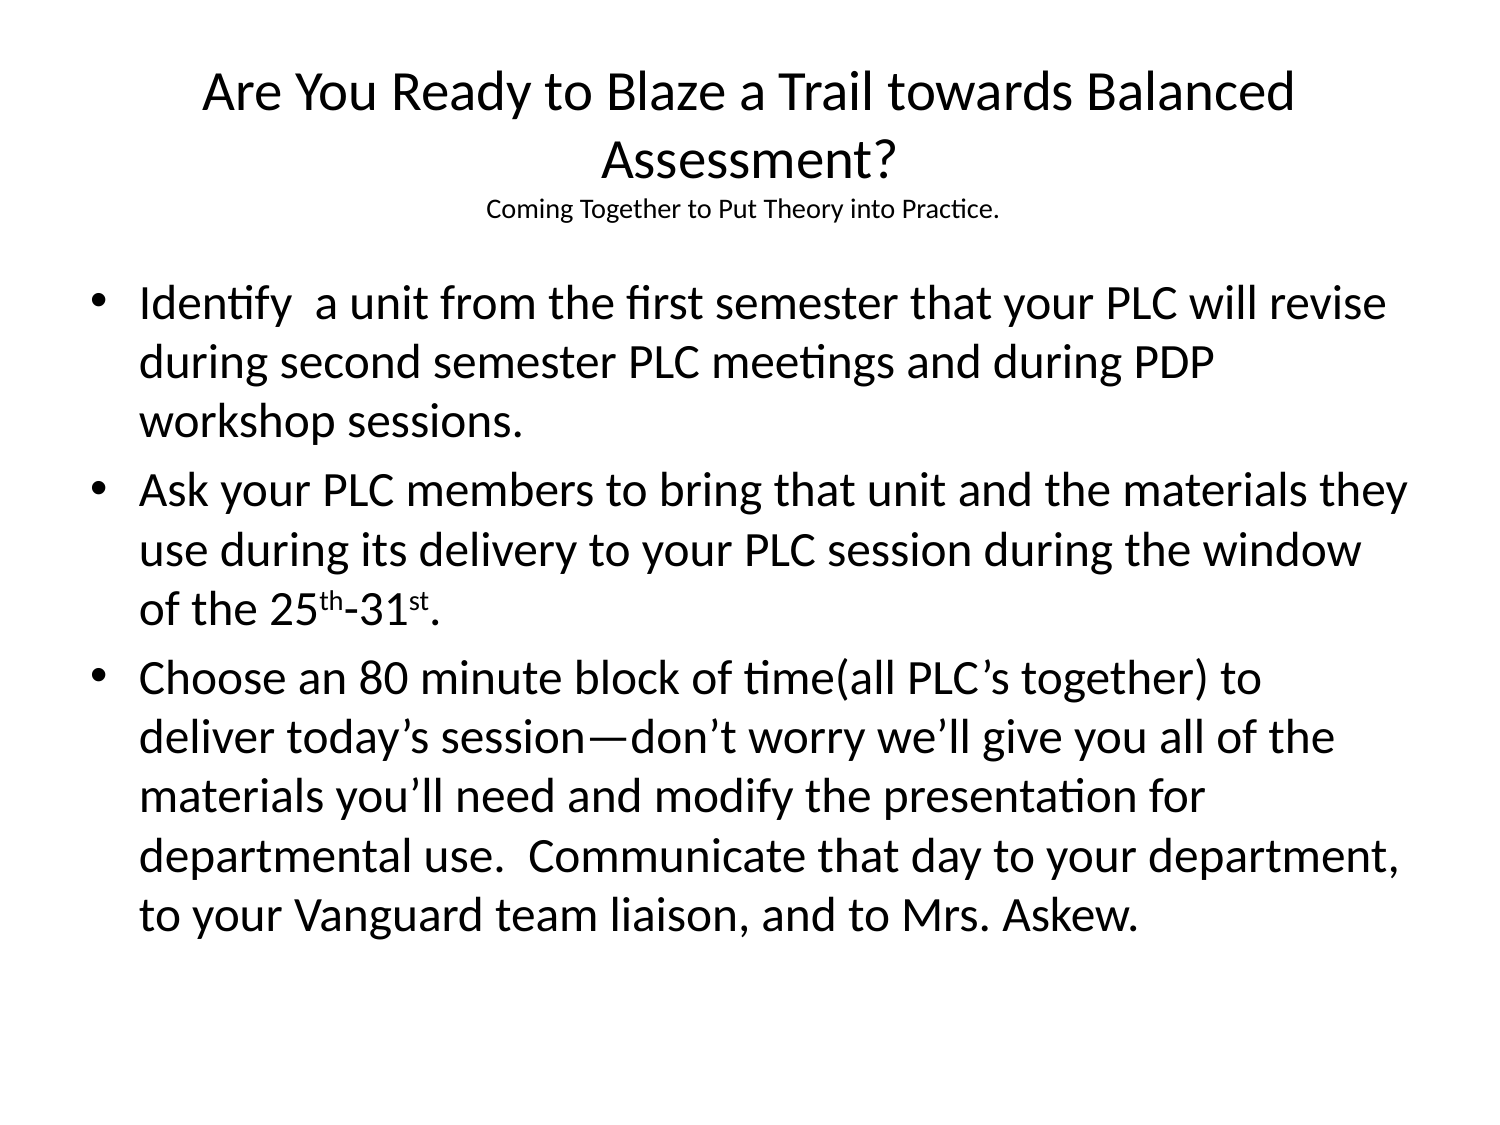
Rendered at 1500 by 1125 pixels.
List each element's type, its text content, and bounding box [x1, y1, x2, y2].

title Are You Ready to Blaze a Trail towards Balanced Assessment? Coming Together to Put Theory into Practice. [75, 45, 1425, 233]
list Identify a unit from the first semester that your PLC will revise during second semester PLC meetings and during PDP workshop sessions. Ask your PLC members to bring that unit and the materials they use during its delivery to your PLC session during the window of the 25th-31st. Choose an 80 minute block of time(all PLC’s together) to deliver today’s session—don’t worry we’ll give you all of the materials you’ll need and modify the presentation for departmental use. Communicate that day to your department, to your Vanguard team liaison, and to Mrs. Askew. [75, 262, 1425, 1005]
